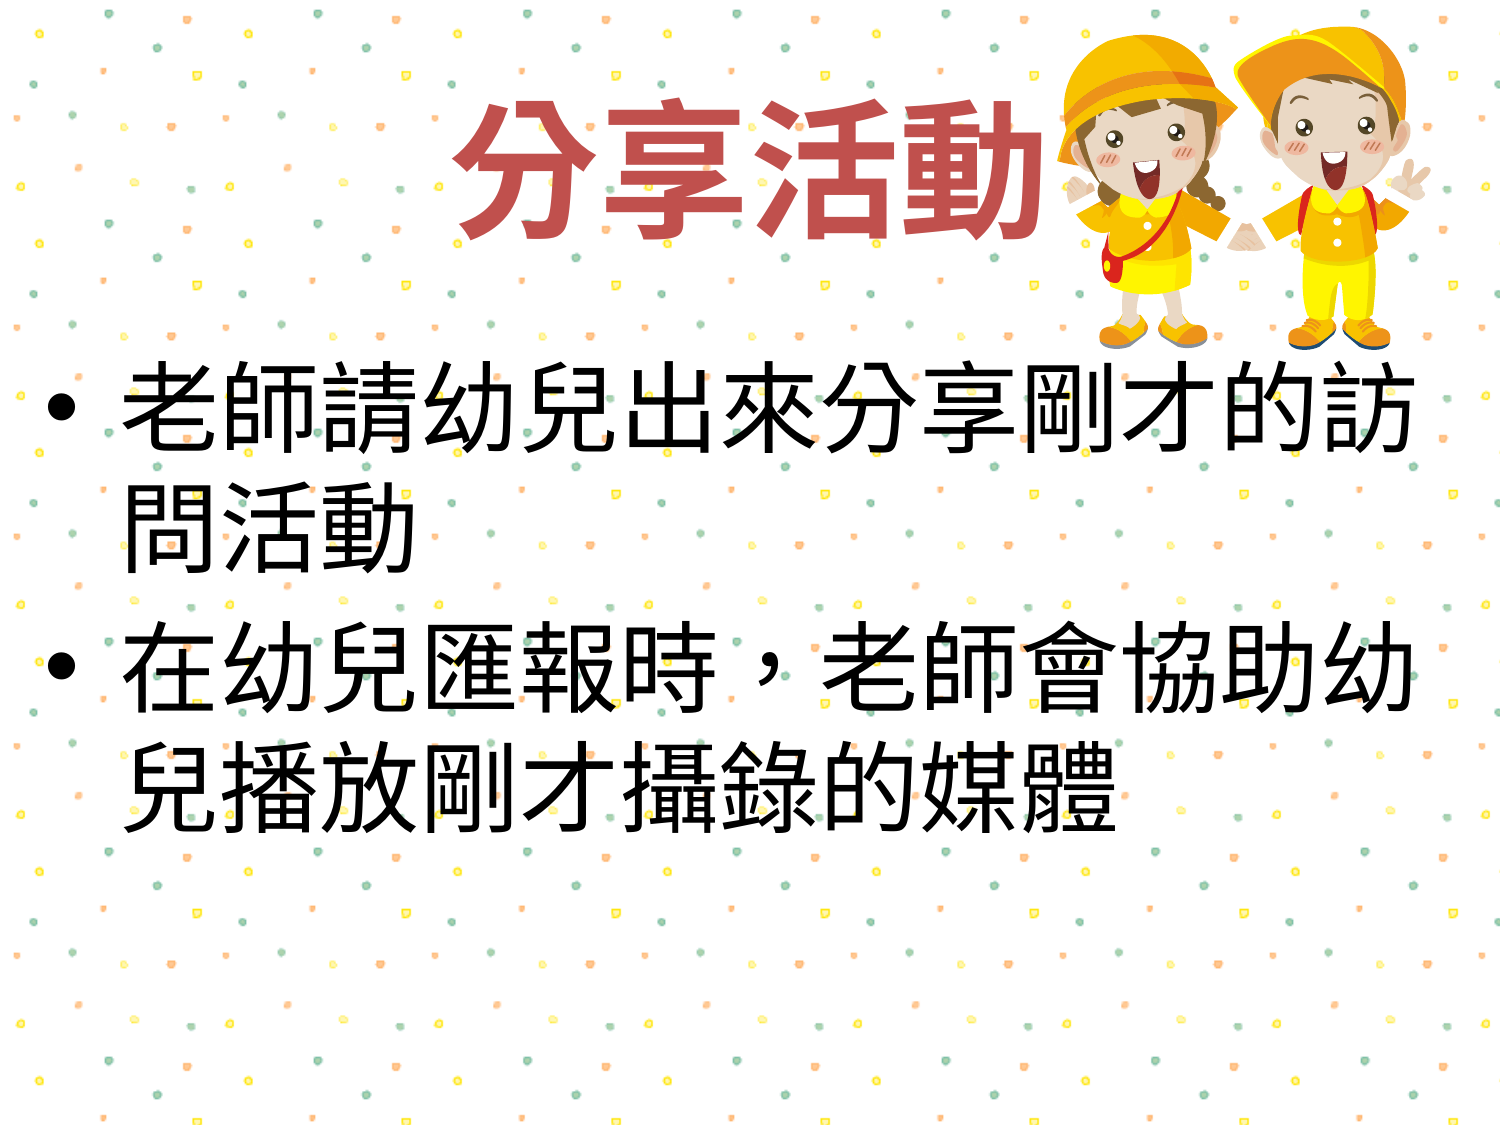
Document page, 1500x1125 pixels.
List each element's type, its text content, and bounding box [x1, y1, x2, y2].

subtitle 老師請幼兒出來分享剛才的訪問活動 在幼兒匯報時，老師會協助幼兒播放剛才攝錄的媒體 [29, 338, 1471, 835]
picture [0, 0, 1500, 1125]
title 分享活動 [112, 90, 1051, 244]
